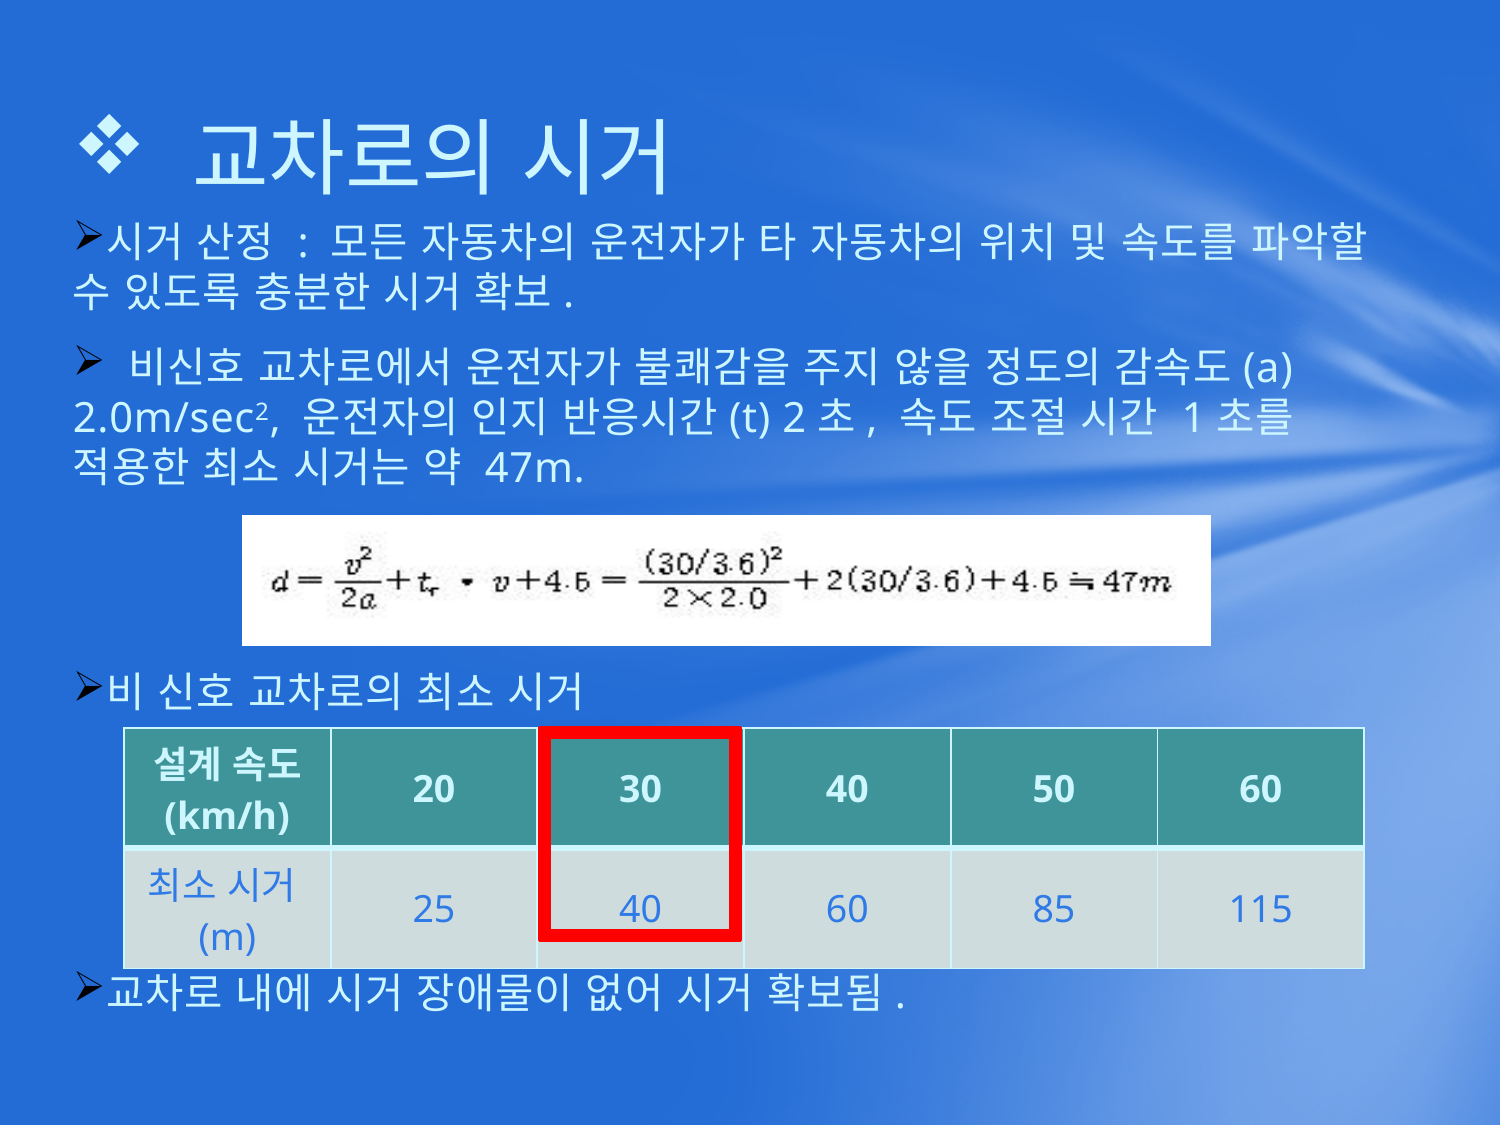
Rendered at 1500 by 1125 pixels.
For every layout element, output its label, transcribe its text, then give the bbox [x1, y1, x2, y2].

table_header 40 [745, 729, 950, 845]
table_cell 60 [745, 851, 950, 968]
list 시거 산정 : 모든 자동차의 운전자가 타 자동차의 위치 및 속도를 파악할 수 있도록 충분한 시거 확보. 비신호 교차로에서 운전자가 불쾌감을 주지 않을 정도의 감속도(a) 2.0m/sec2, 운전자의 인지 반응시간(t) 2초, 속도 조절 시간 1초를 적용한 최소 시거는 약 47m. 비 신호 교차로의 최소 시거 교차로 내에 시거 장애물이 없어 시거 확보됨. [57, 208, 1436, 1059]
table_header 30 [551, 739, 729, 845]
table_cell 40 [538, 851, 743, 968]
table_header 설계 속도 (km/h) [125, 729, 330, 845]
table_cell 115 [1158, 851, 1363, 968]
picture [241, 514, 1211, 647]
table_header 60 [1158, 729, 1363, 845]
table_header 20 [332, 729, 536, 845]
table_cell 25 [332, 851, 536, 968]
table_cell 85 [952, 851, 1157, 968]
table_header 50 [952, 729, 1157, 845]
table_cell 최소 시거(m) [125, 851, 330, 968]
text_box [538, 726, 742, 942]
title 교차로의 시거 [57, 37, 1318, 208]
